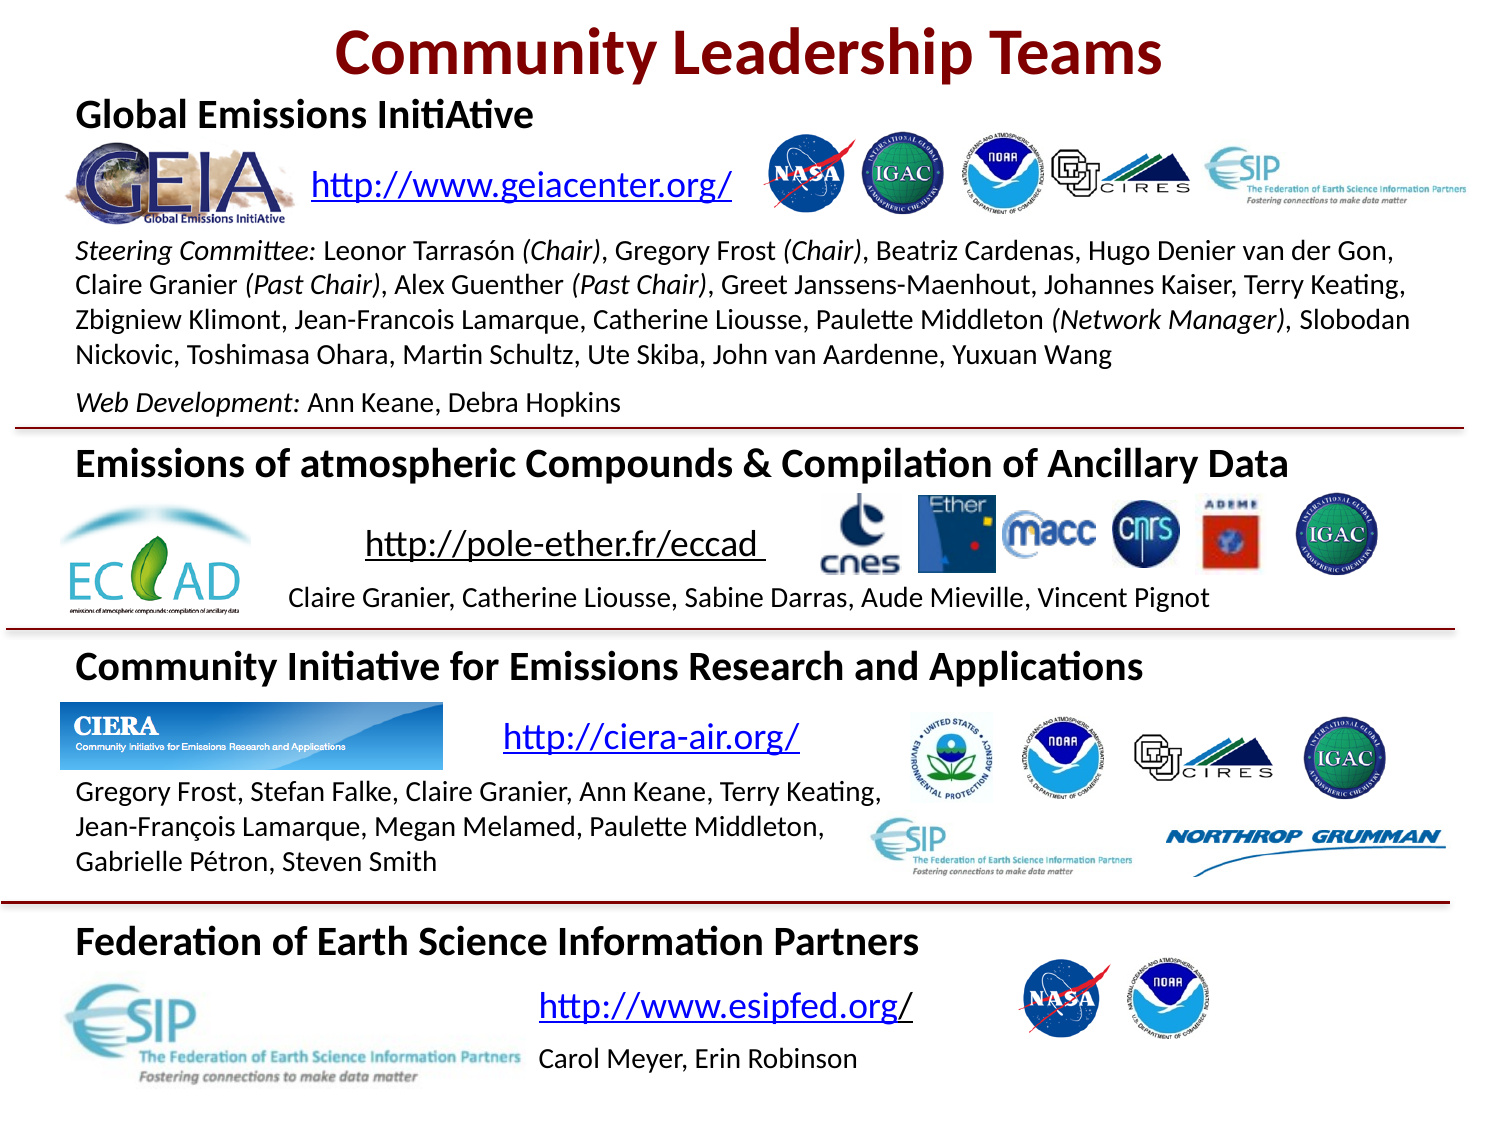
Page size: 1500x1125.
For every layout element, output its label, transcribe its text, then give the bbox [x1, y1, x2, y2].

picture [820, 493, 903, 575]
picture [1195, 493, 1267, 575]
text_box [1133, 734, 1274, 781]
title Community Leadership Teams [115, 0, 1385, 96]
text_box http://ciera-air.org/ [487, 704, 904, 765]
picture [1127, 957, 1209, 1040]
picture [1017, 958, 1111, 1038]
text_box Community Initiative for Emissions Research and Applications [60, 639, 1264, 697]
picture [909, 712, 993, 803]
picture [1147, 810, 1451, 877]
text_box Gregory Frost, Stefan Falke, Claire Granier, Ann Keane, Terry Keating, Jean-François Lamarque, Megan Melamed, Paulette Middleton, Gabrielle Pétron, Steven Smith [60, 764, 905, 885]
picture [1201, 139, 1469, 207]
text_box Claire Granier, Catherine Liousse, Sabine Darras, Aude Mieville, Vincent Pignot [273, 571, 1430, 622]
text_box Steering Committee: Leonor Tarrasón (Chair), Gregory Frost (Chair), Beatriz Cardenas, Hugo Denier van der Gon, Claire Granier (Past Chair), Alex Guenther (Past Chair), Greet Janssens-Maenhout, Johannes Kaiser, Terry Keating, Zbigniew Klimont, Jean-Francois Lamarque, Catherine Liousse, Paulette Middleton (Network Manager), Slobodan Nickovic, Toshimasa Ohara, Martin Schultz, Ute Skiba, John van Aardenne, Yuxuan Wang Web Development: Ann Keane, Debra Hopkins [60, 223, 1468, 426]
text_box http://www.geiacenter.org/ [305, 152, 757, 213]
picture [962, 132, 1044, 215]
picture [1022, 716, 1104, 799]
picture [1112, 500, 1180, 568]
picture [762, 133, 856, 213]
text_box Carol Meyer, Erin Robinson [531, 1031, 952, 1082]
text_box http://www.esipfed.org/ [529, 973, 1012, 1034]
text_box http://pole-ether.fr/eccad [255, 511, 815, 572]
picture [1295, 492, 1378, 576]
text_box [1051, 149, 1191, 197]
text_box Emissions of atmospheric Compounds & Compilation of Ancillary Data [60, 437, 1348, 493]
picture [60, 971, 526, 1090]
picture [1002, 503, 1097, 565]
picture [861, 131, 944, 215]
picture [1303, 715, 1386, 800]
text_box Federation of Earth Science Information Partners [60, 910, 1264, 972]
picture [60, 500, 251, 617]
picture [60, 702, 443, 771]
picture [60, 136, 301, 231]
picture [918, 495, 996, 573]
text_box Global Emissions InitiAtive [60, 79, 588, 145]
picture [867, 809, 1135, 878]
